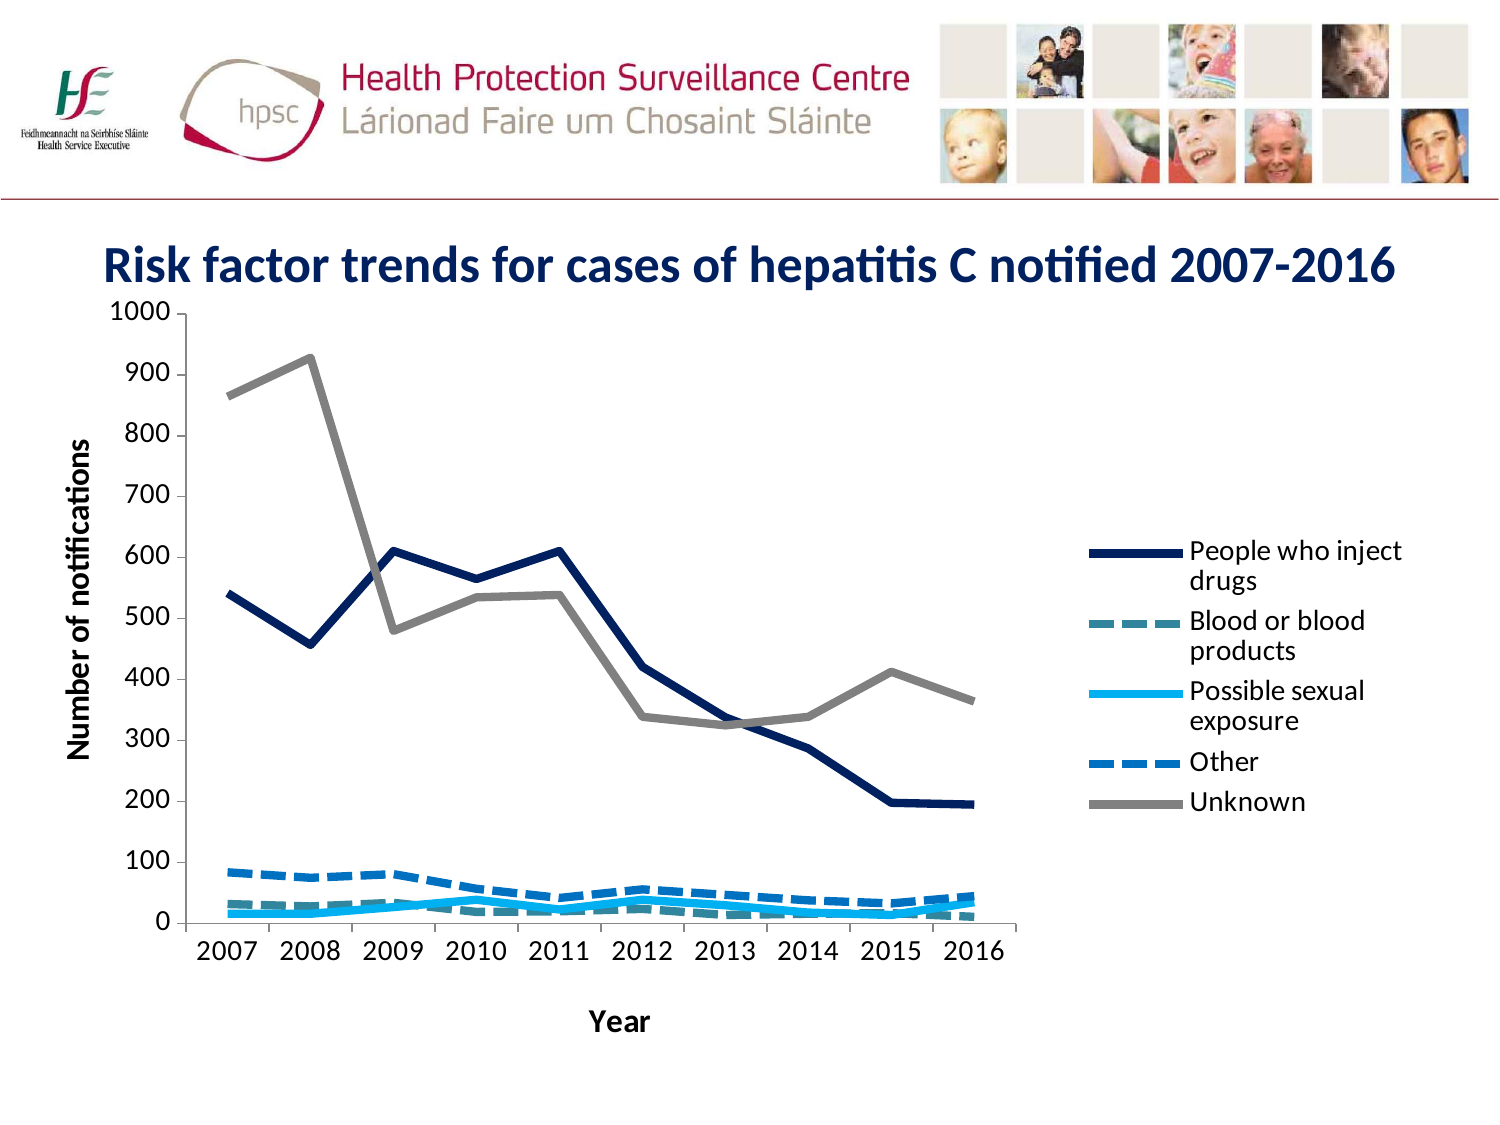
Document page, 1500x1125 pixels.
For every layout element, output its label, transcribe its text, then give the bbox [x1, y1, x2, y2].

title Risk factor trends for cases of hepatitis C notified 2007-2016 [64, 219, 1436, 289]
picture [0, 0, 1500, 201]
chart [29, 290, 1483, 1071]
